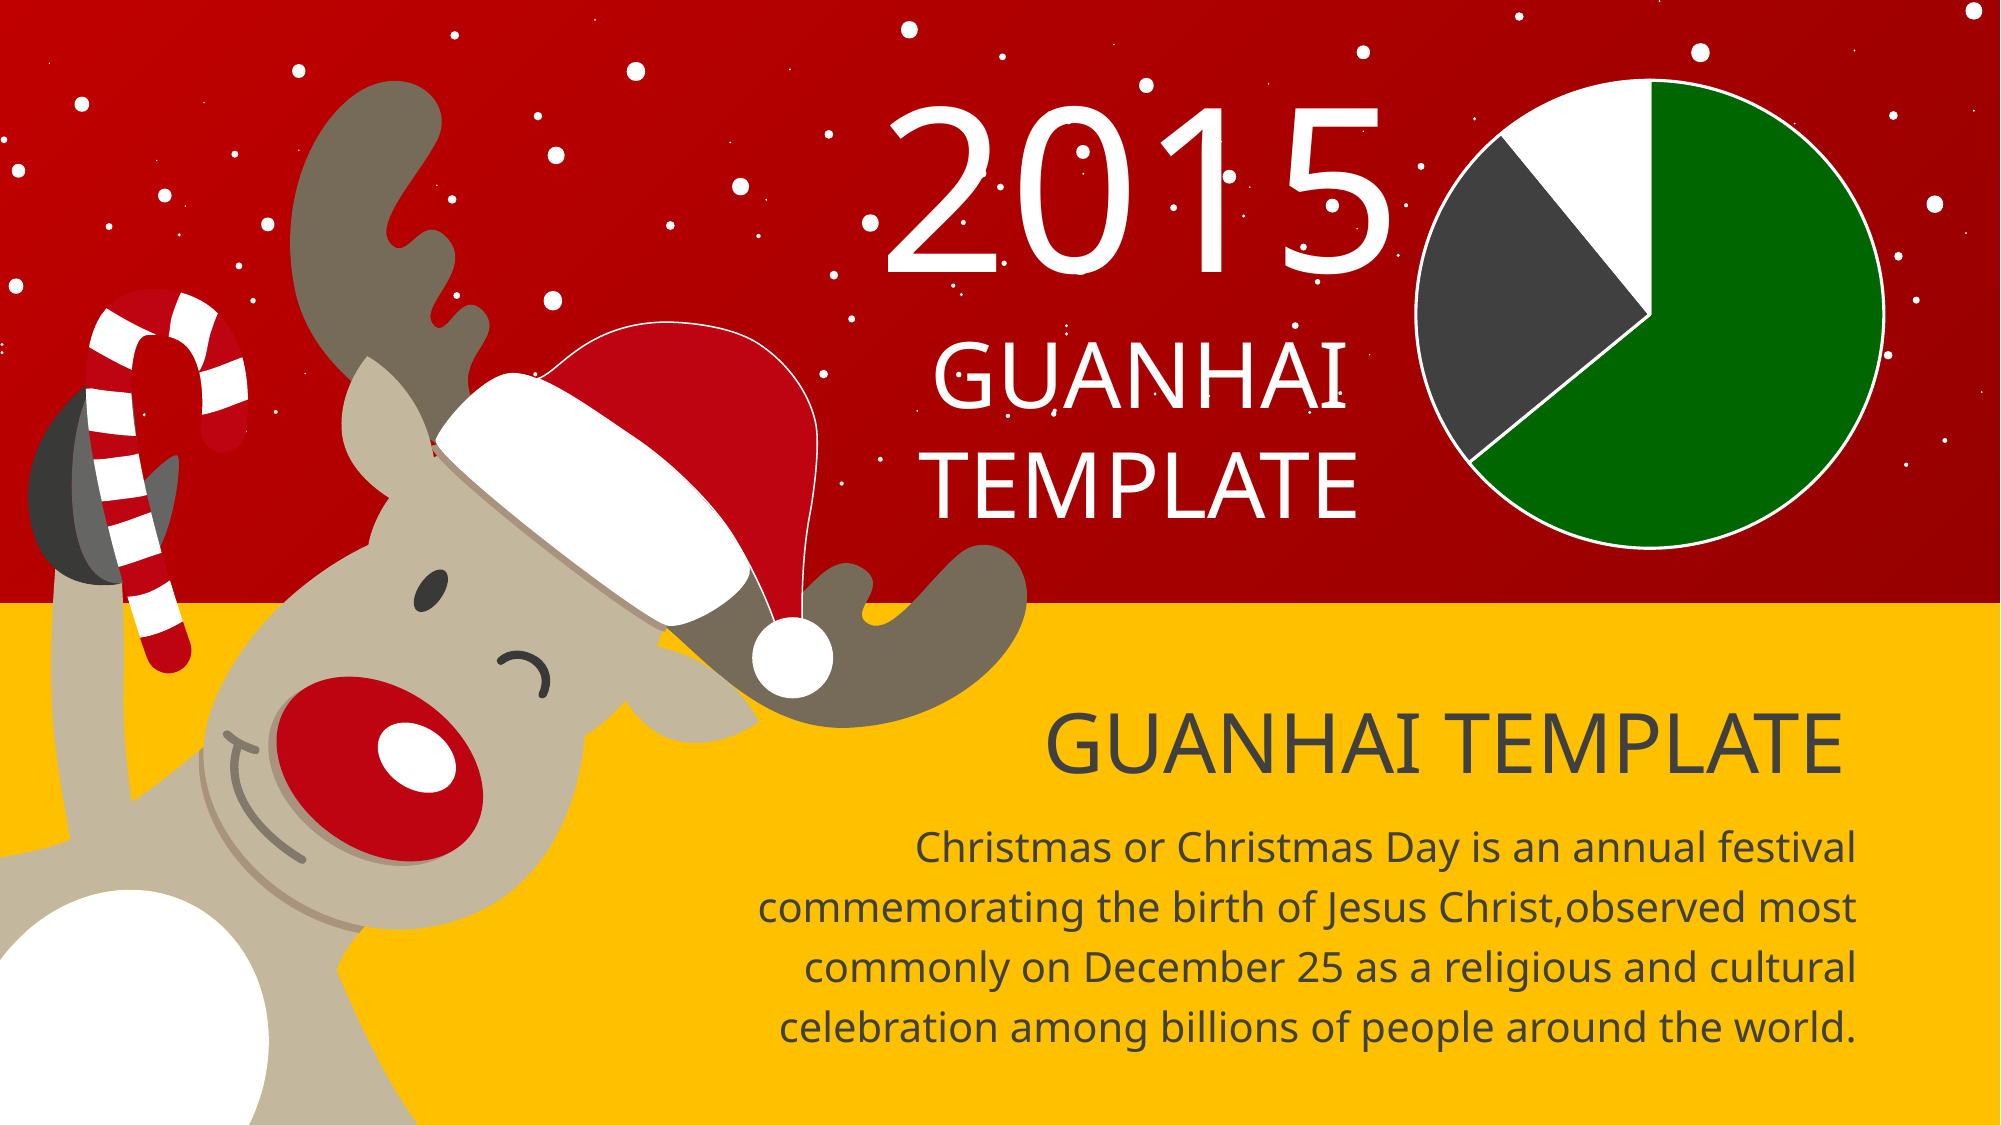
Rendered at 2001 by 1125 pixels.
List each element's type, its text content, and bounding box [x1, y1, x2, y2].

text_box [1035, 602, 2000, 1125]
text_box Christmas or Christmas Day is an annual festival commemorating the birth of Jesus Christ,observed most commonly on December 25 as a religious and cultural celebration among billions of people around the world. [1035, 803, 1872, 1059]
chart [1284, 70, 2000, 559]
text_box GUANHAI TEMPLATE [1035, 683, 1862, 798]
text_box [955, 0, 2000, 471]
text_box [0, 66, 1035, 1125]
text_box 2015 GUANHAI TEMPLATE [1035, 471, 1284, 544]
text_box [1035, 471, 1085, 489]
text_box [0, 18, 955, 66]
